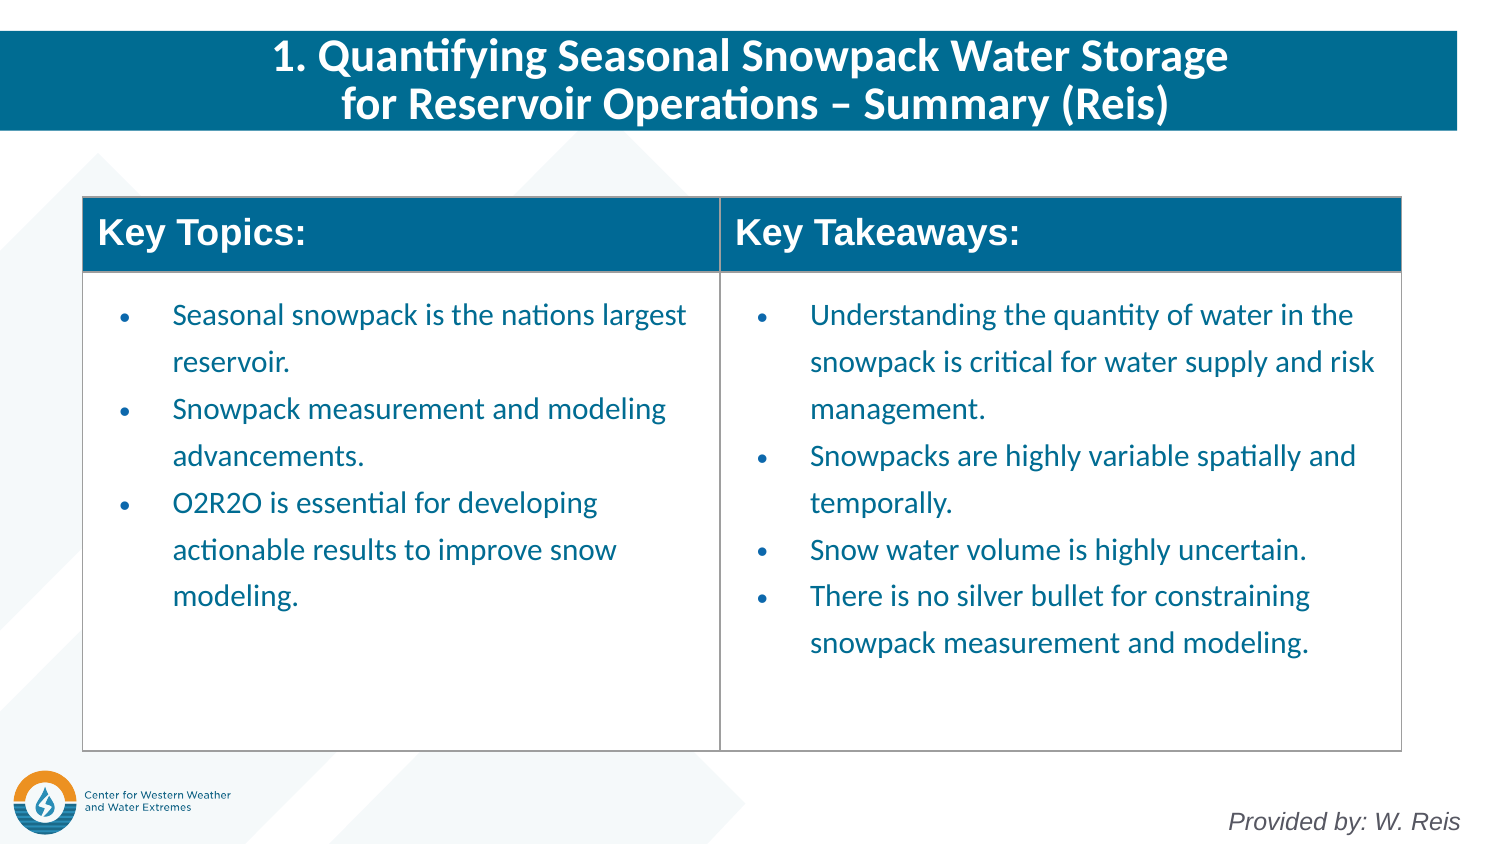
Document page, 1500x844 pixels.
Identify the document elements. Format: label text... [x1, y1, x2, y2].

table_cell Seasonal snowpack is the nations largest reservoir. Snowpack measurement and modeling advancements. O2R2O is essential for developing actionable results to improve snow modeling. [83, 273, 719, 750]
table_header Key Takeaways: [721, 198, 1401, 271]
table_header Key Topics: [83, 198, 719, 271]
text_box Provided by: W. Reis [732, 798, 1477, 844]
title 1. Quantifying Seasonal Snowpack Water Storage for Reservoir Operations – Summary (Reis) [0, 30, 1458, 131]
picture [13, 770, 231, 835]
table_cell Understanding the quantity of water in the snowpack is critical for water supply and risk management. Snowpacks are highly variable spatially and temporally. Snow water volume is highly uncertain. There is no silver bullet for constraining snowpack measurement and modeling. [721, 273, 1401, 750]
